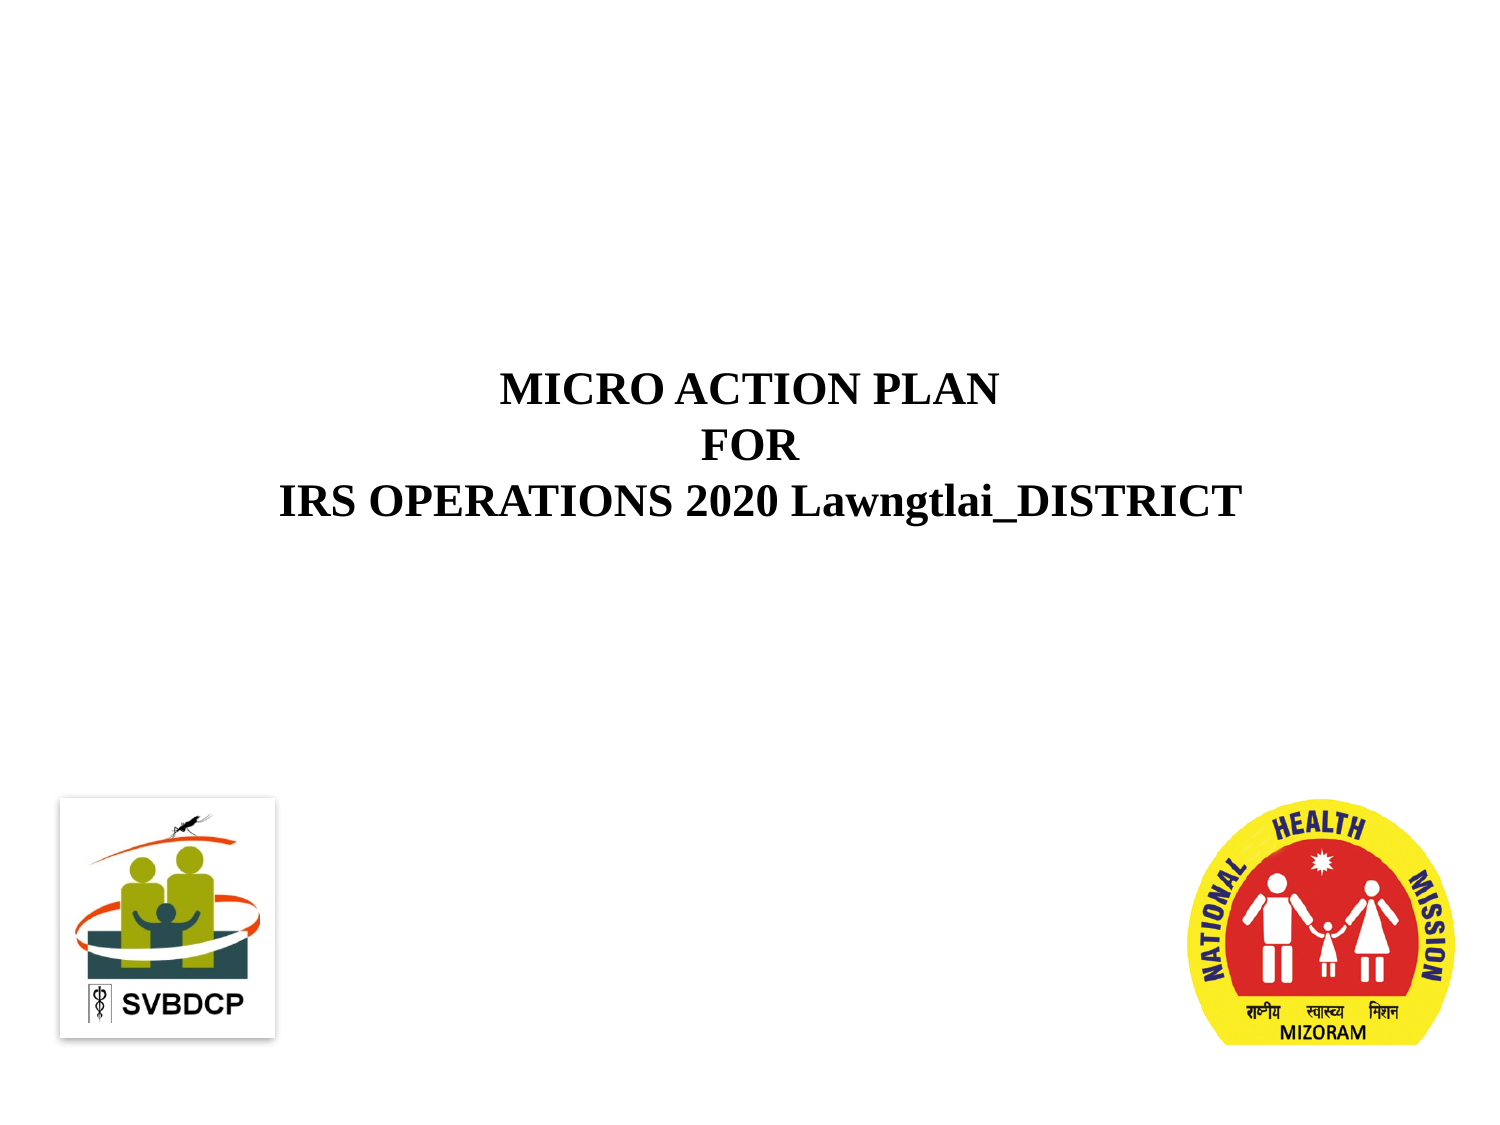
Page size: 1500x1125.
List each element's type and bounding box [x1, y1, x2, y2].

title [112, 349, 1388, 591]
picture [1187, 799, 1458, 1045]
picture [74, 812, 261, 1024]
